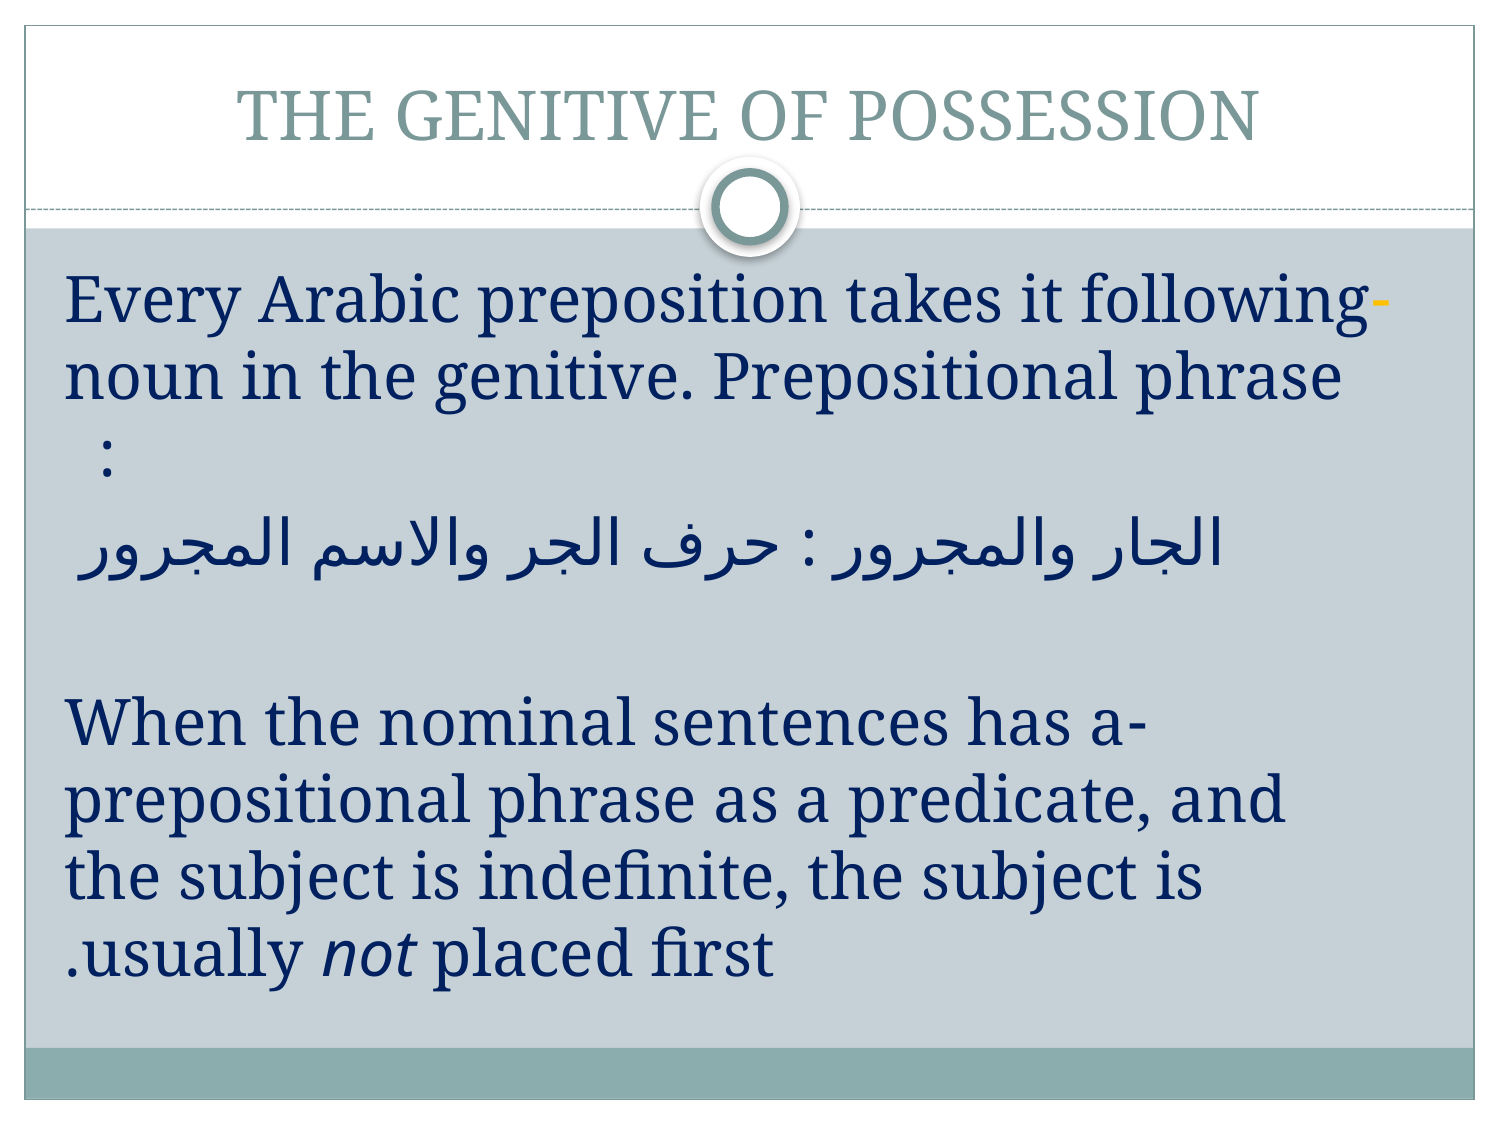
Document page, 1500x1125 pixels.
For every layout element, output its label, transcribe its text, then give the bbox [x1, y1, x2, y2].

title THE GENITIVE OF POSSESSION [49, 37, 1450, 162]
list -Every Arabic preposition takes it following noun in the genitive. Prepositional phrase : الجار والمجرور : حرف الجر والاسم المجرور -When the nominal sentences has a prepositional phrase as a predicate, and the subject is indefinite, the subject is usually not placed first. [49, 250, 1445, 1001]
